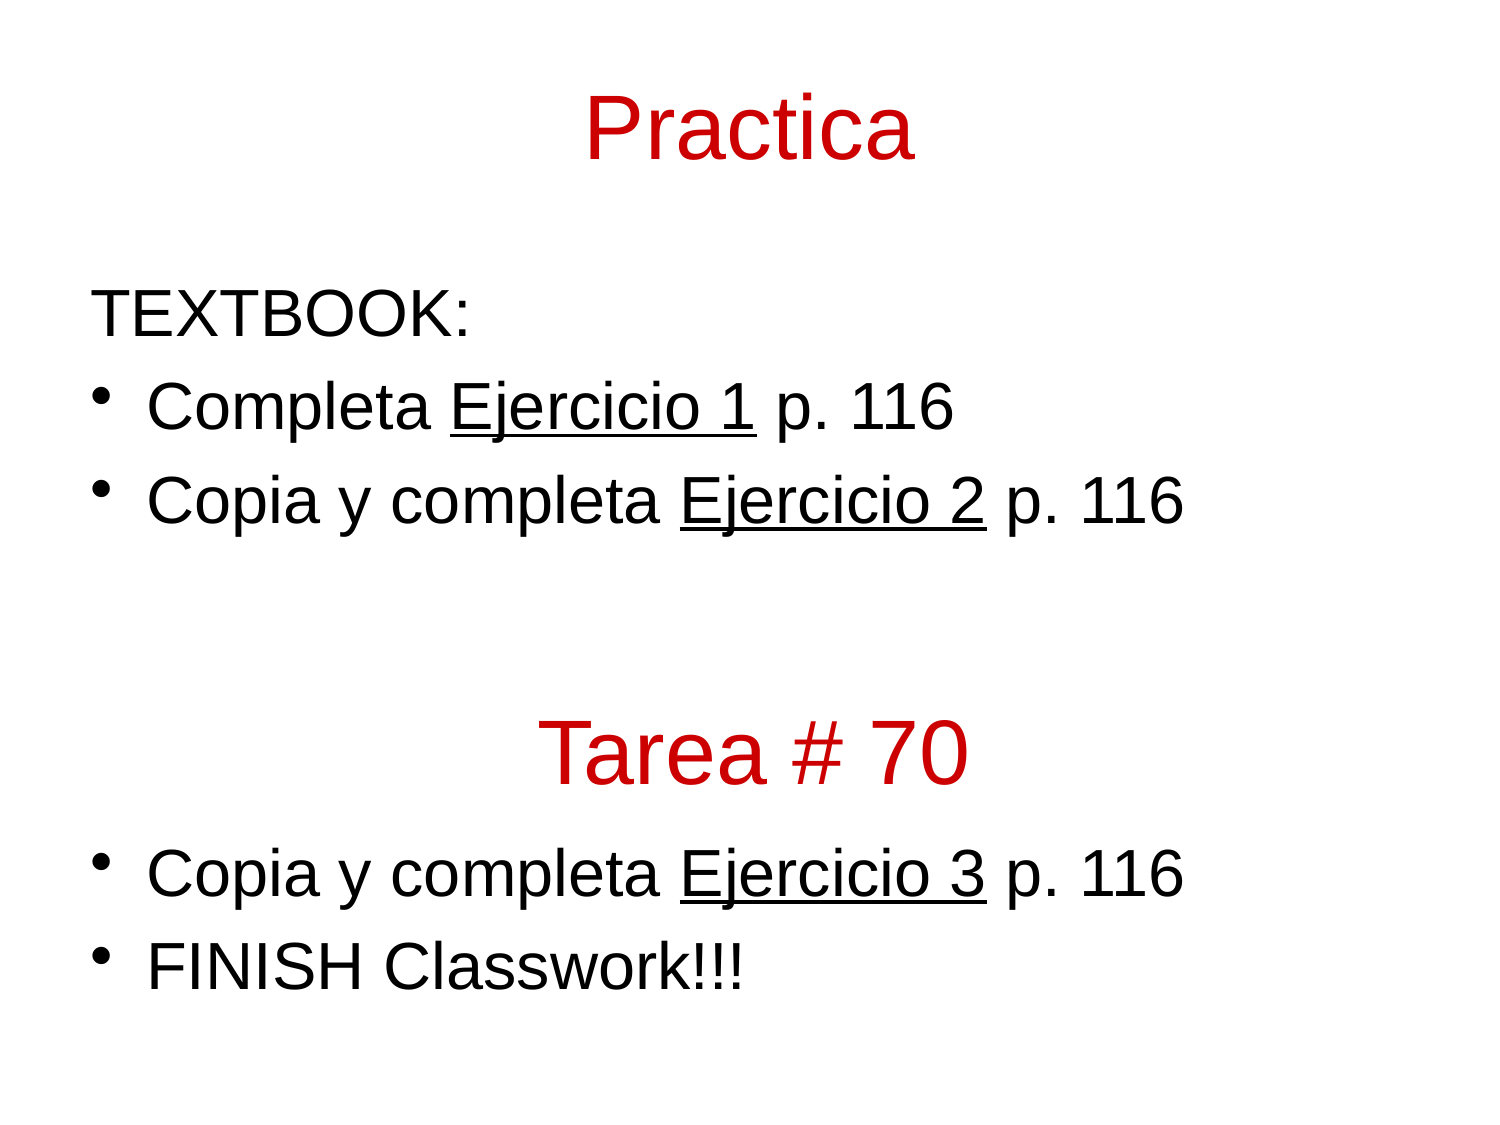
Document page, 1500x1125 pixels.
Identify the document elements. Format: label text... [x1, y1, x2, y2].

text_box Practica [74, 49, 1425, 195]
text_box Tarea # 70 [79, 674, 1430, 820]
list TEXTBOOK: Completa Ejercicio 1 p. 116 Copia y completa Ejercicio 2 p. 116 Copia y completa Ejercicio 3 p. 116 FINISH Classwork!!! [75, 262, 1425, 1005]
